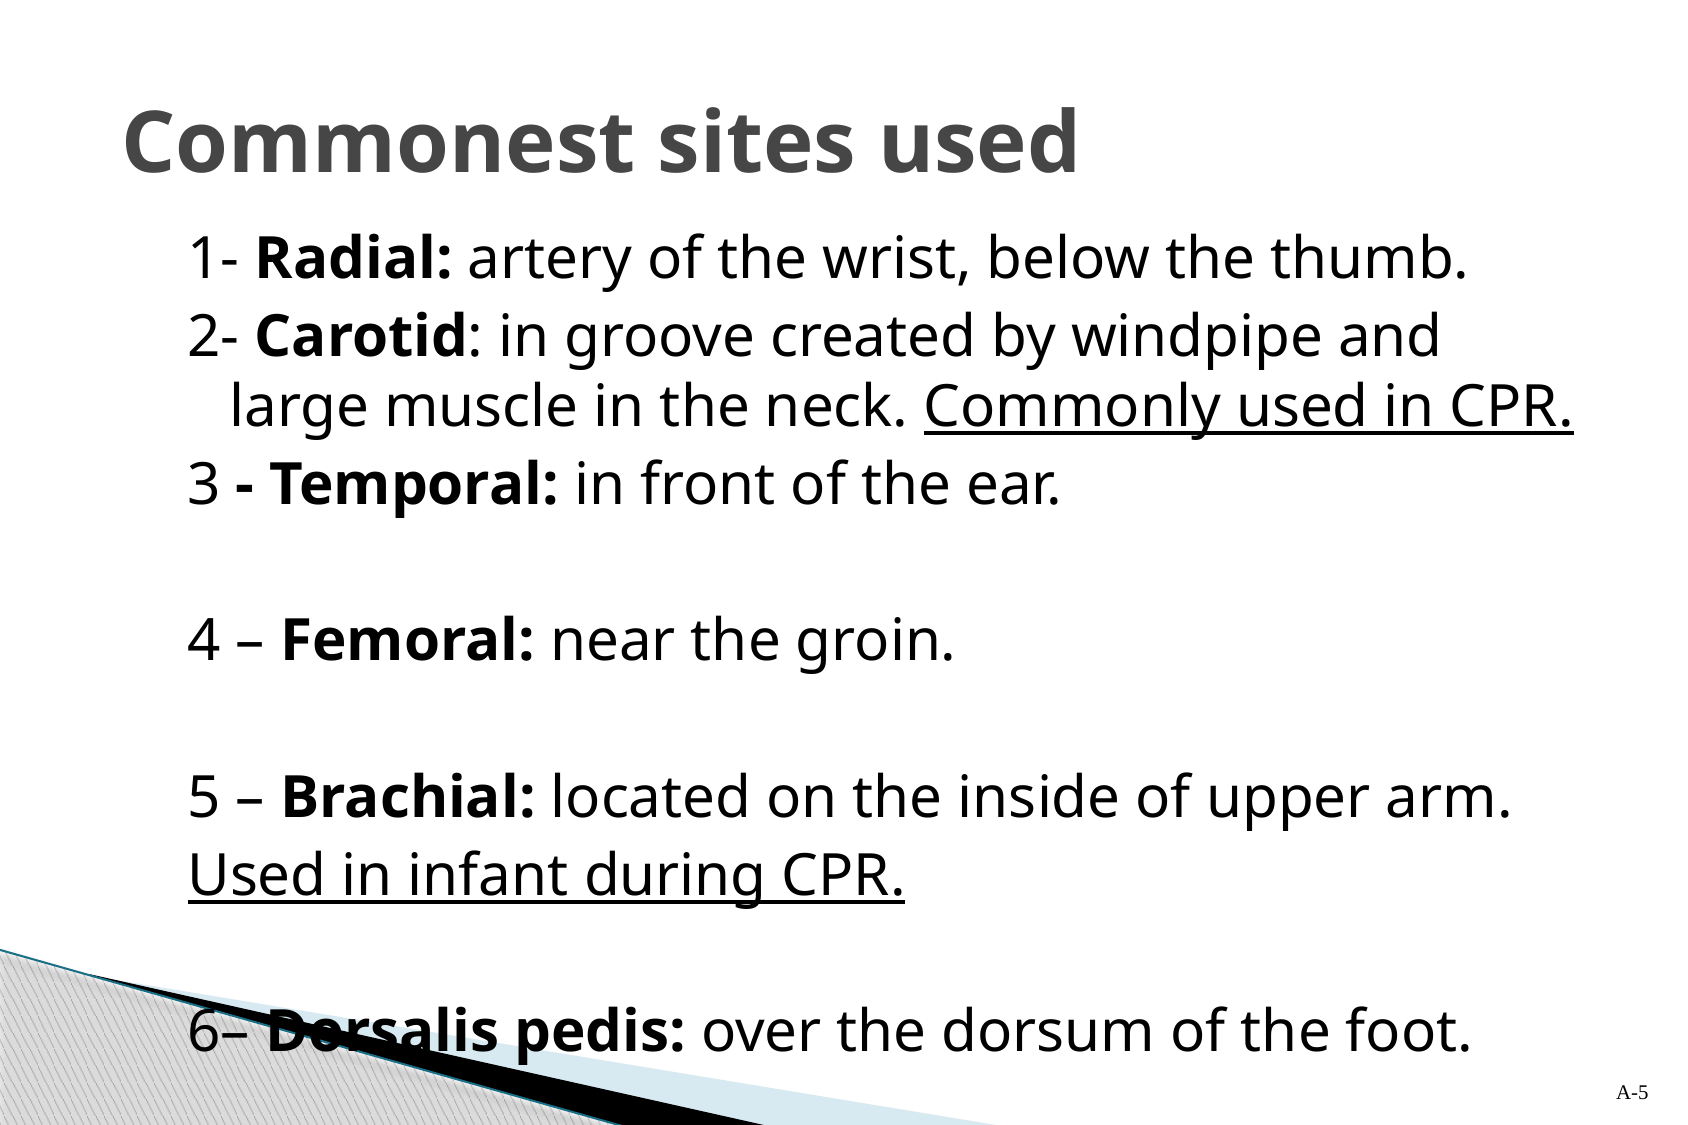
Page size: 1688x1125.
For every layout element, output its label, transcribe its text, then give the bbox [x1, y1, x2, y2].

list 1- Radial: artery of the wrist, below the thumb. 2- Carotid: in groove created by windpipe and large muscle in the neck. Commonly used in CPR. 3 - Temporal: in front of the ear. 4 – Femoral: near the groin. 5 – Brachial: located on the inside of upper arm. Used in infant during CPR. 6– Dorsalis pedis: over the dorsum of the foot. [154, 233, 1589, 1088]
slide_number A-5 [1595, 1051, 1664, 1112]
title Commonest sites used [84, 45, 1604, 233]
